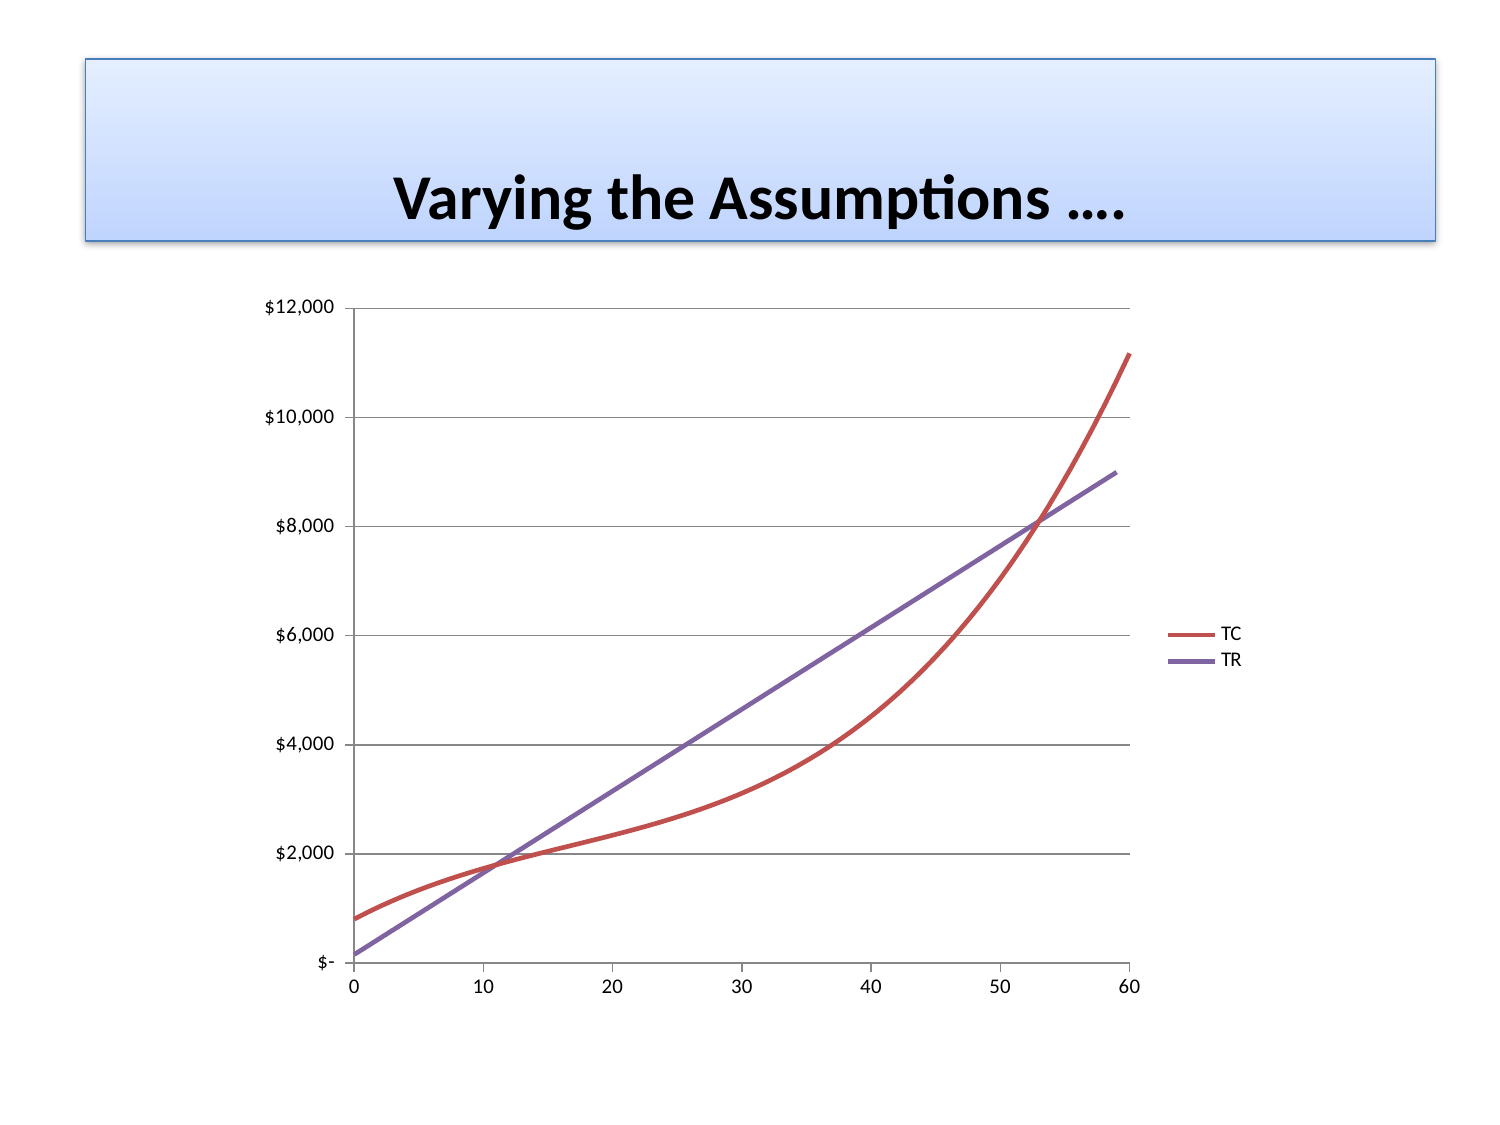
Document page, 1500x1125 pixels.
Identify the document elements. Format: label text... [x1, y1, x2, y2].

text_box Varying the Assumptions …. [85, 58, 1436, 242]
chart [238, 283, 1261, 1013]
